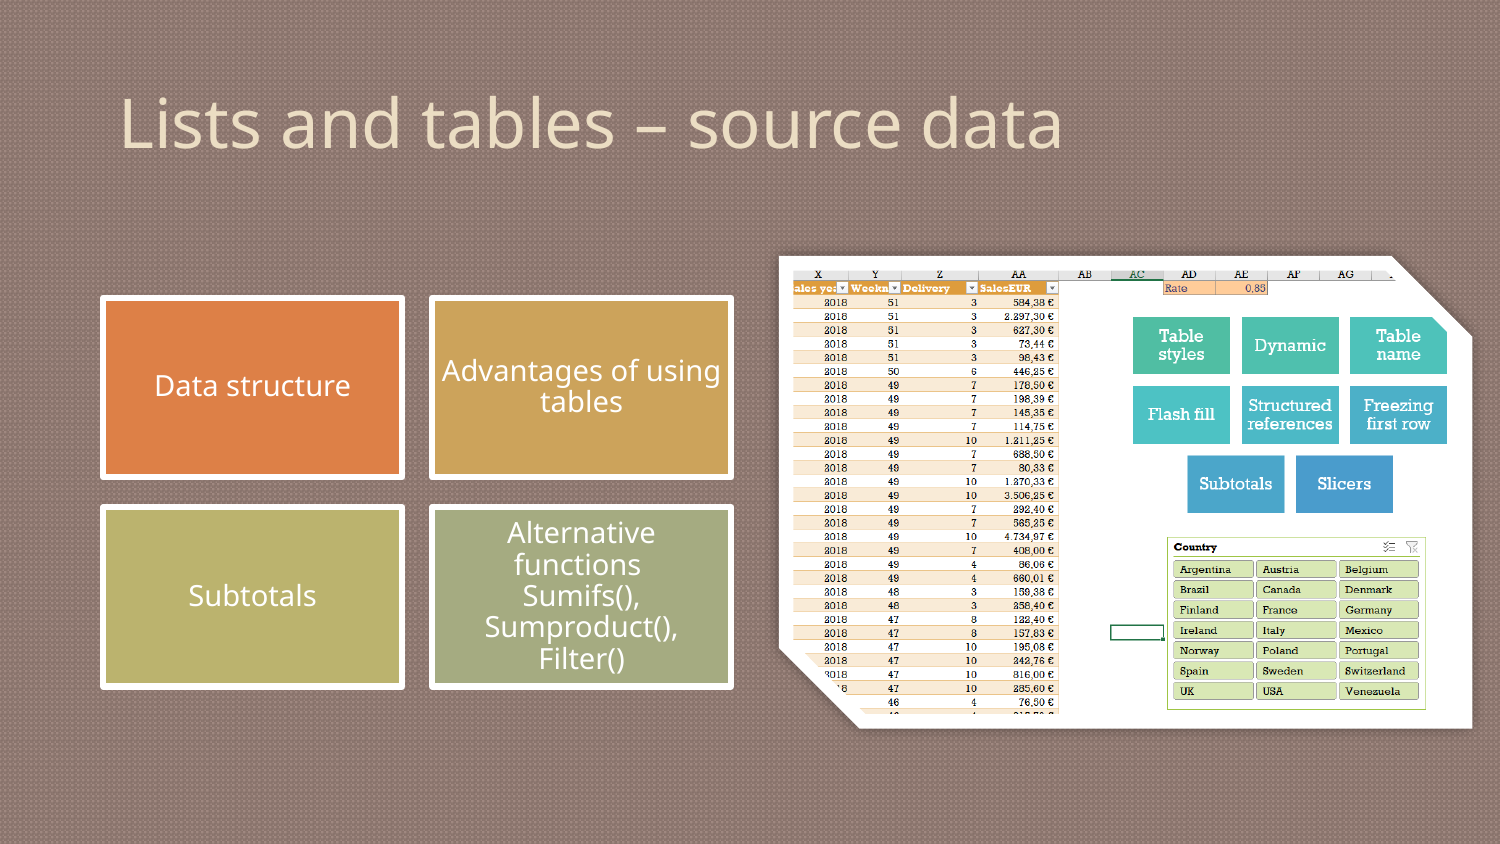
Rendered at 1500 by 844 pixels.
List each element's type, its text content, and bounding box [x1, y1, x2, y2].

picture [785, 263, 1466, 722]
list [102, 224, 732, 761]
title Lists and tables – source data [103, 44, 1397, 208]
